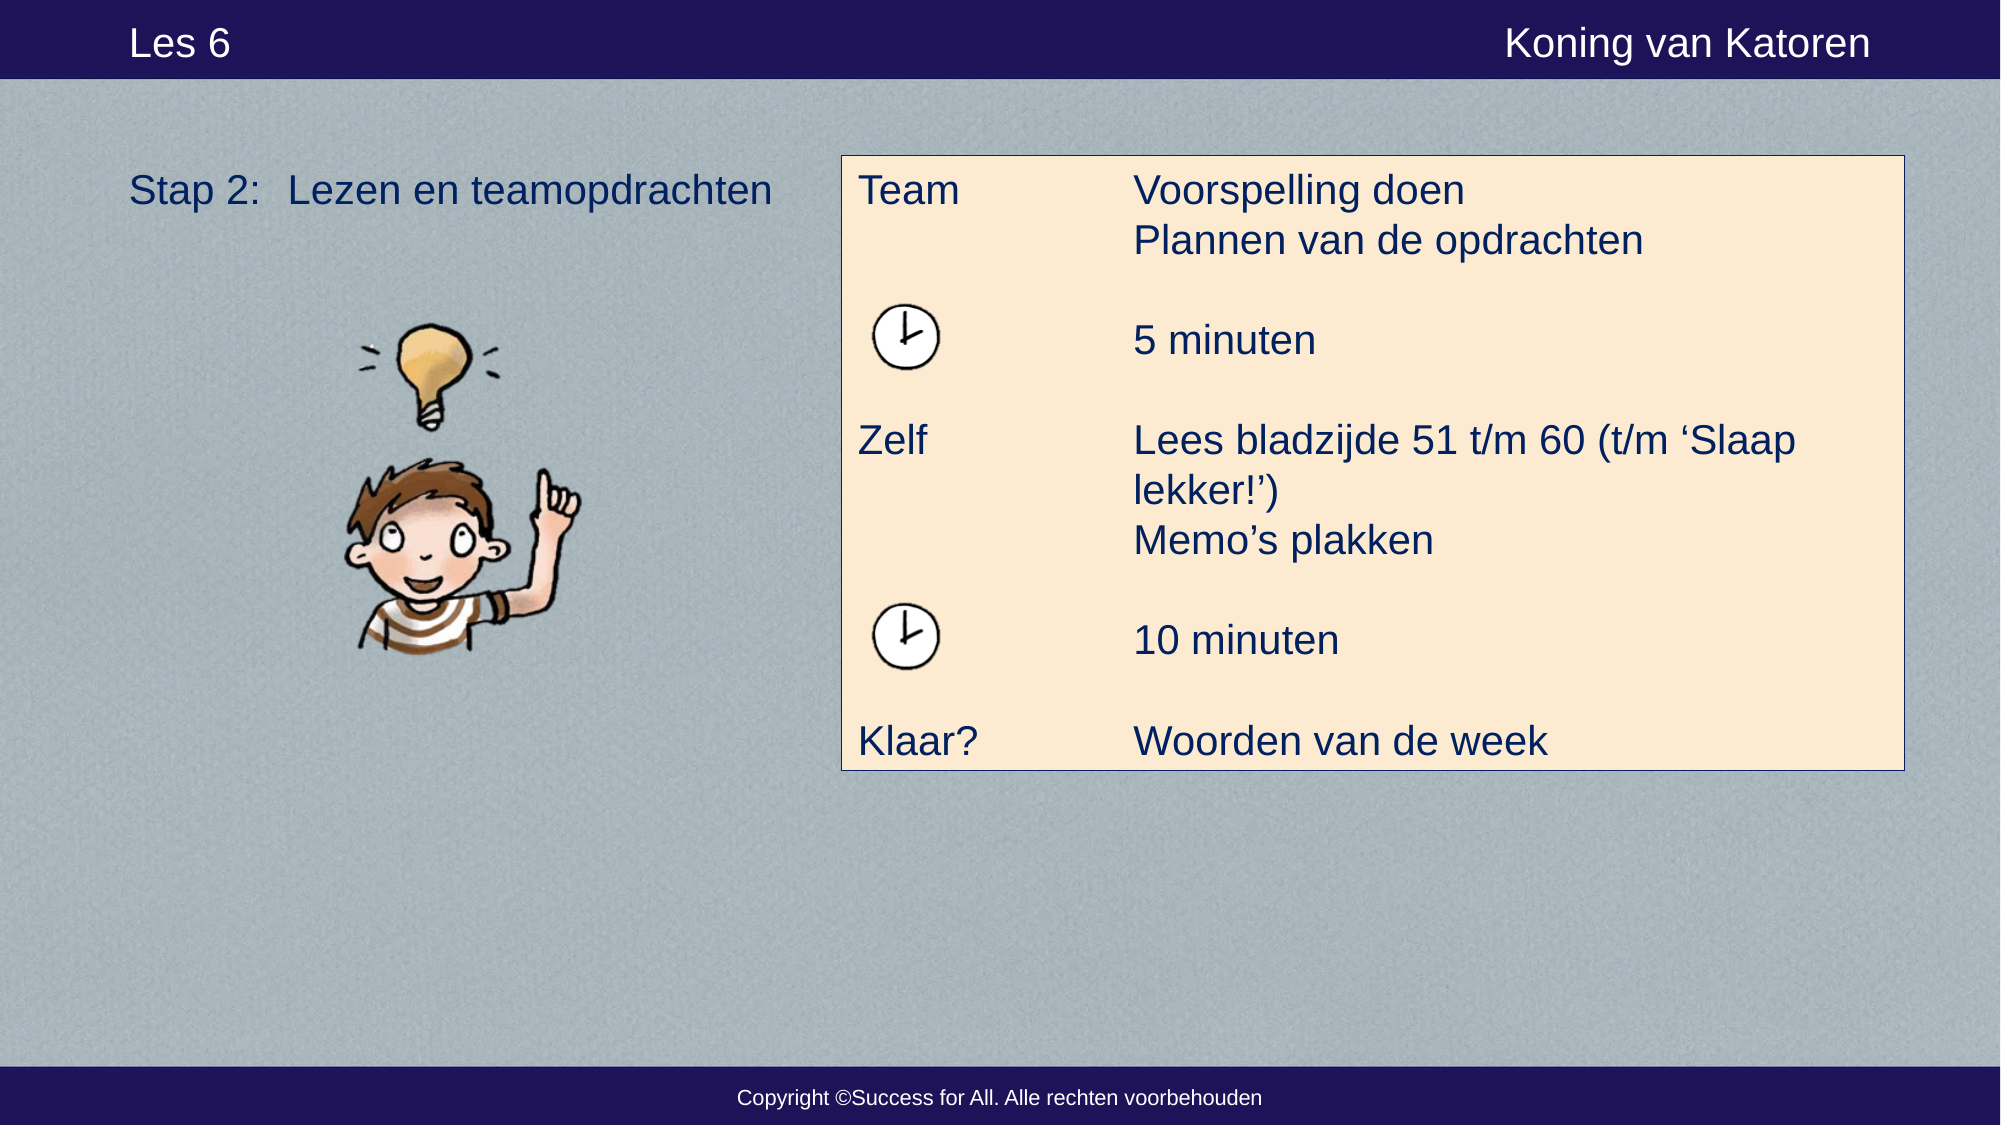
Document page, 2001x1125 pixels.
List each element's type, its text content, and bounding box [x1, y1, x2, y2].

text_box Les 6 [114, 8, 354, 73]
picture [0, 0, 2001, 1125]
text_box Koning van Katoren [999, 8, 1886, 73]
text_box Team Voorspelling doen Plannen van de opdrachten 5 minuten Zelf Lees bladzijde 51 t/m 60 (t/m ‘Slaap lekker!’) Memo’s plakken 10 minuten Klaar? Woorden van de week [841, 155, 1905, 771]
text_box Copyright ©Success for All. Alle rechten voorbehouden [0, 1076, 2000, 1125]
text_box Stap 2: Lezen en teamopdrachten [114, 155, 841, 271]
